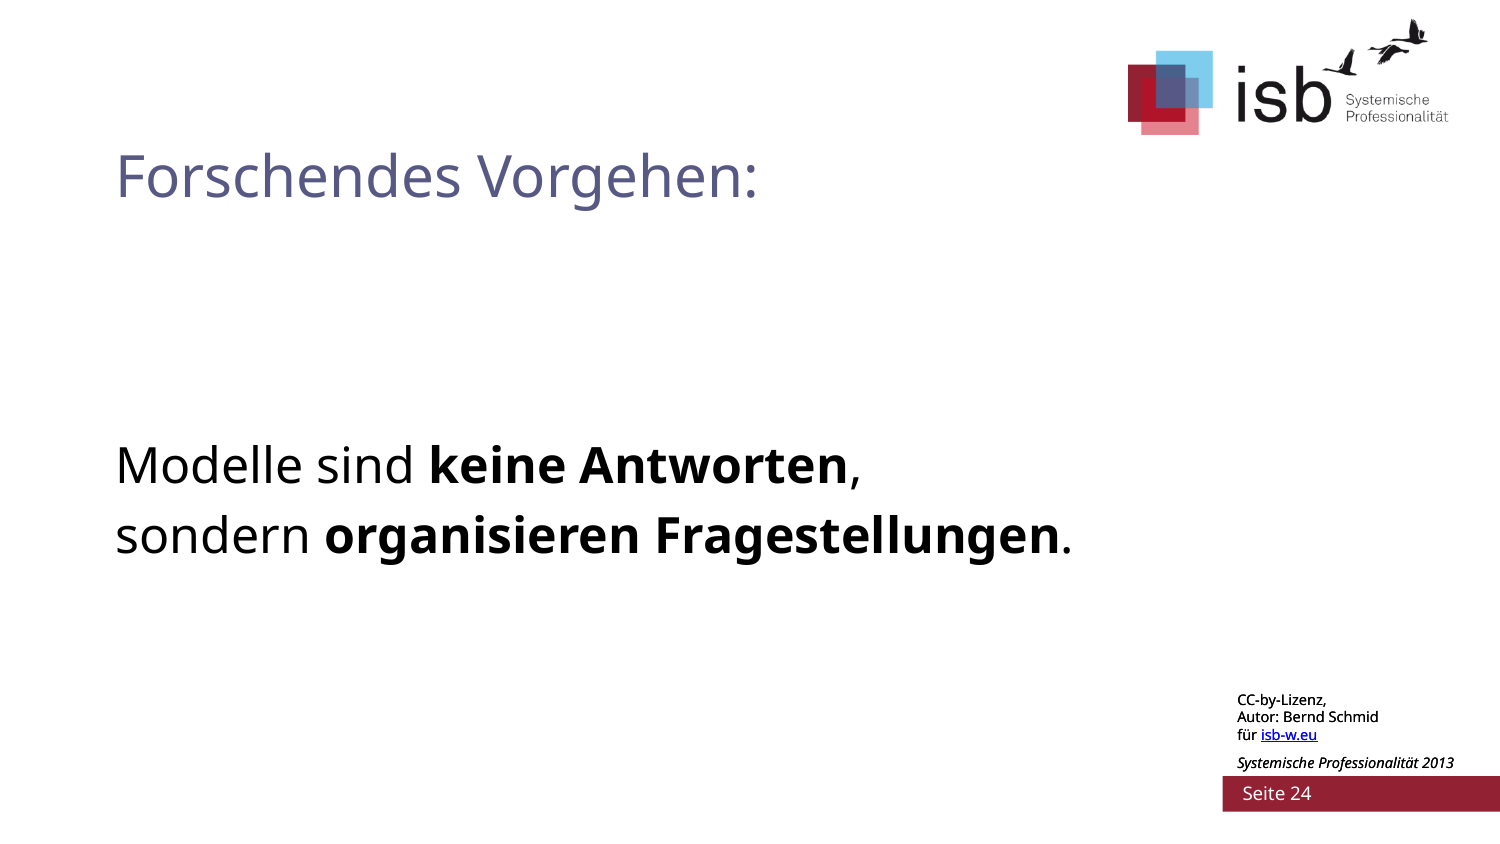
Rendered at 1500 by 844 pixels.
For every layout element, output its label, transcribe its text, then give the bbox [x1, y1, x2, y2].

picture [1128, 14, 1461, 139]
text_box CC-by-Lizenz, Autor: Bernd Schmid für isb-w.eu Systemische Professionalität 2013 [1222, 543, 1500, 844]
list Modelle sind keine Antworten, sondern organisieren Fragestellungen. [100, 185, 1223, 812]
title Forschendes Vorgehen: [100, 67, 1223, 185]
